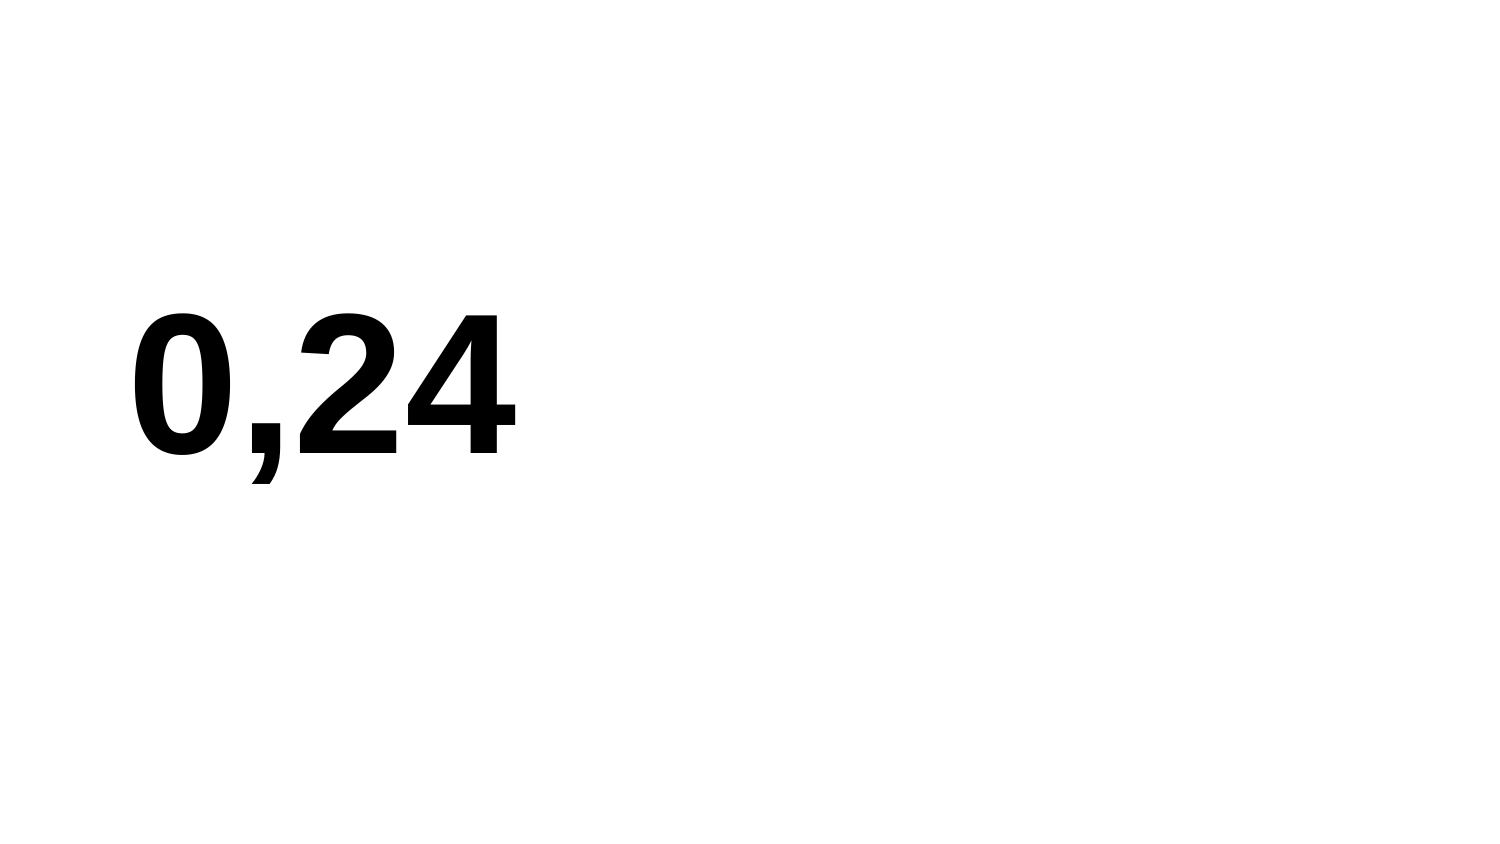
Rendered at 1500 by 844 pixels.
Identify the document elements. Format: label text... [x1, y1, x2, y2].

text_box 0,24 [112, 235, 1388, 509]
